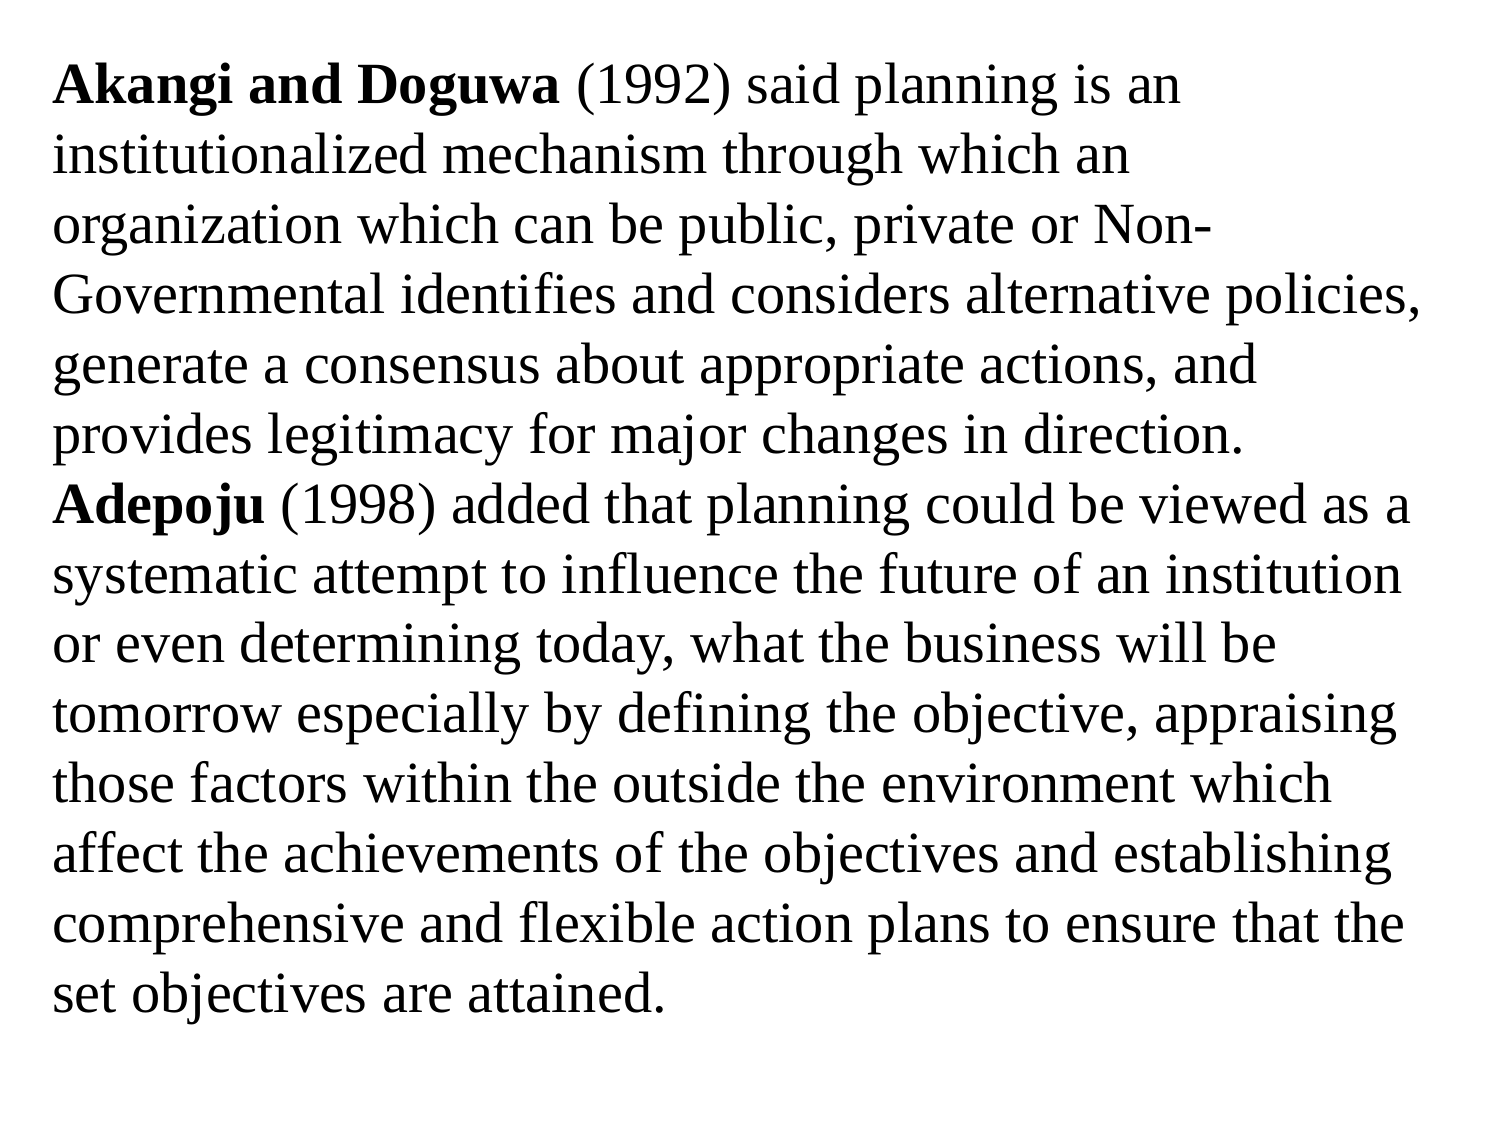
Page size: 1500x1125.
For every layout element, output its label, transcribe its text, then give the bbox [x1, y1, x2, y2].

text_box Akangi and Doguwa (1992) said planning is an institutionalized mechanism through which an organization which can be public, private or Non-Governmental identifies and considers alternative policies, generate a consensus about appropriate actions, and provides legitimacy for major changes in direction. Adepoju (1998) added that planning could be viewed as a systematic attempt to influence the future of an institution or even determining today, what the business will be tomorrow especially by defining the objective, appraising those factors within the outside the environment which affect the achievements of the objectives and establishing comprehensive and flexible action plans to ensure that the set objectives are attained. [37, 37, 1450, 1032]
